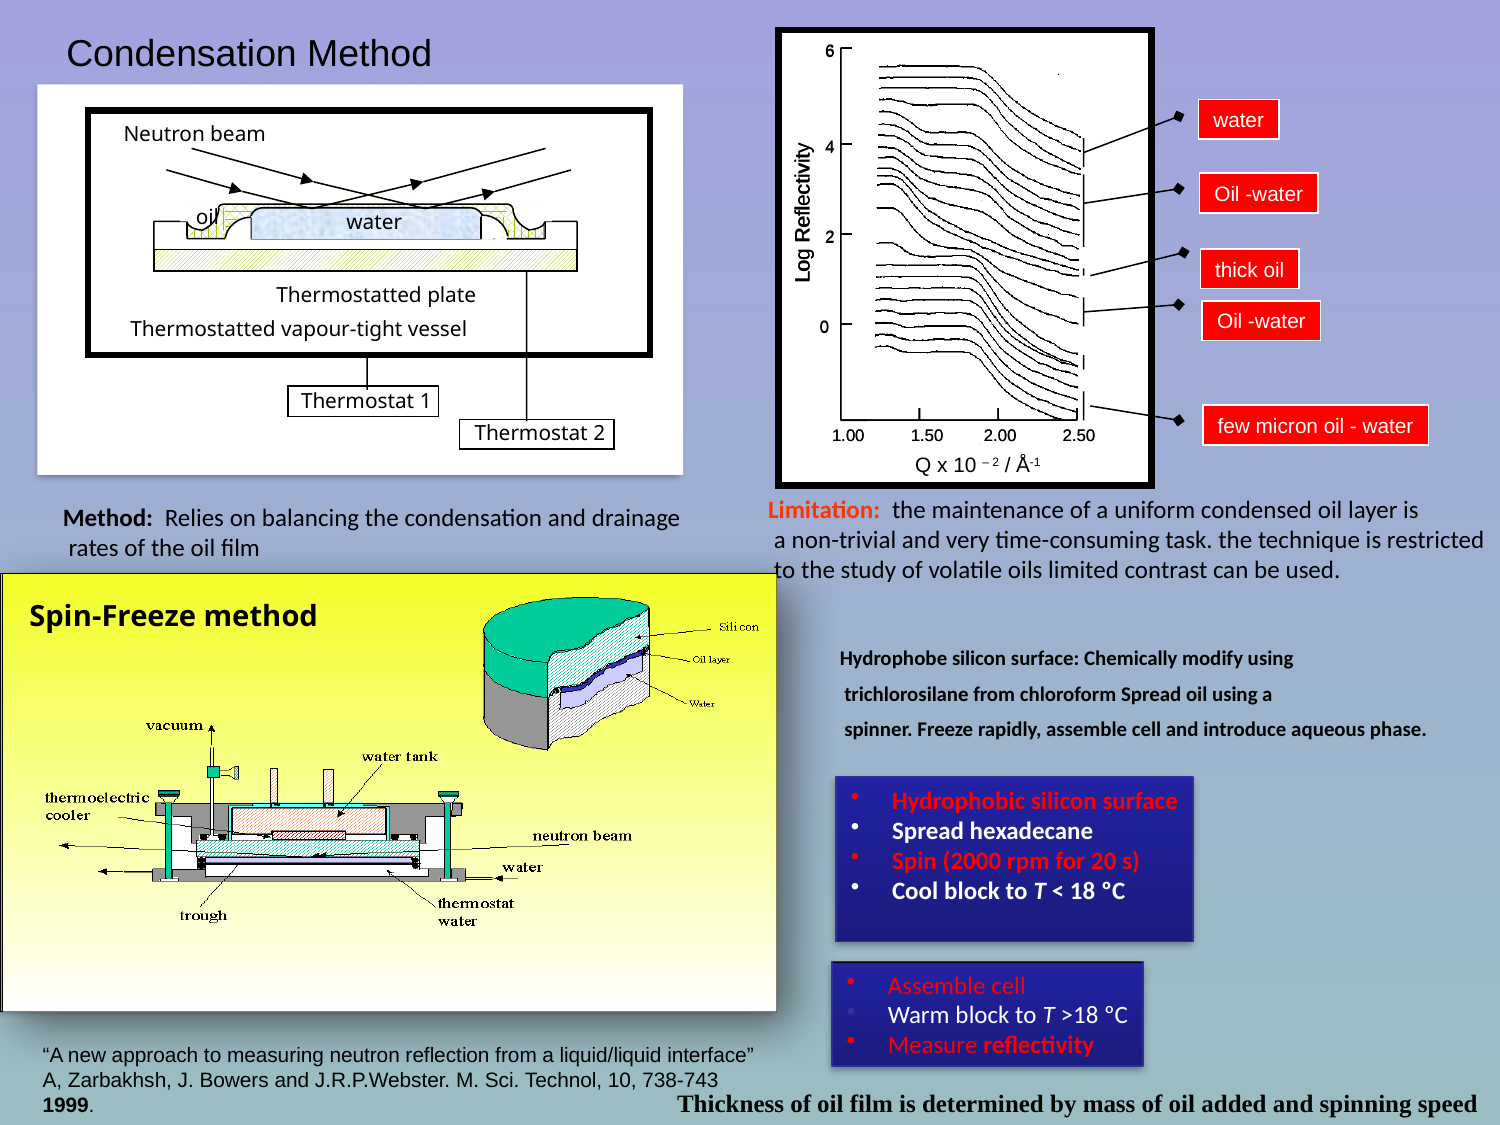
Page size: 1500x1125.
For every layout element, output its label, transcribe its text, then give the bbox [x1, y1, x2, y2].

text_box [0, 573, 778, 1012]
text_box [753, 29, 1500, 593]
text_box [37, 21, 716, 570]
text_box “A new approach to measuring neutron reflection from a liquid/liquid interface” A, Zarbakhsh, J. Bowers and J.R.P.Webster. M. Sci. Technol, 10, 738-743 1999. [27, 1034, 657, 1124]
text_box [662, 637, 1500, 1125]
